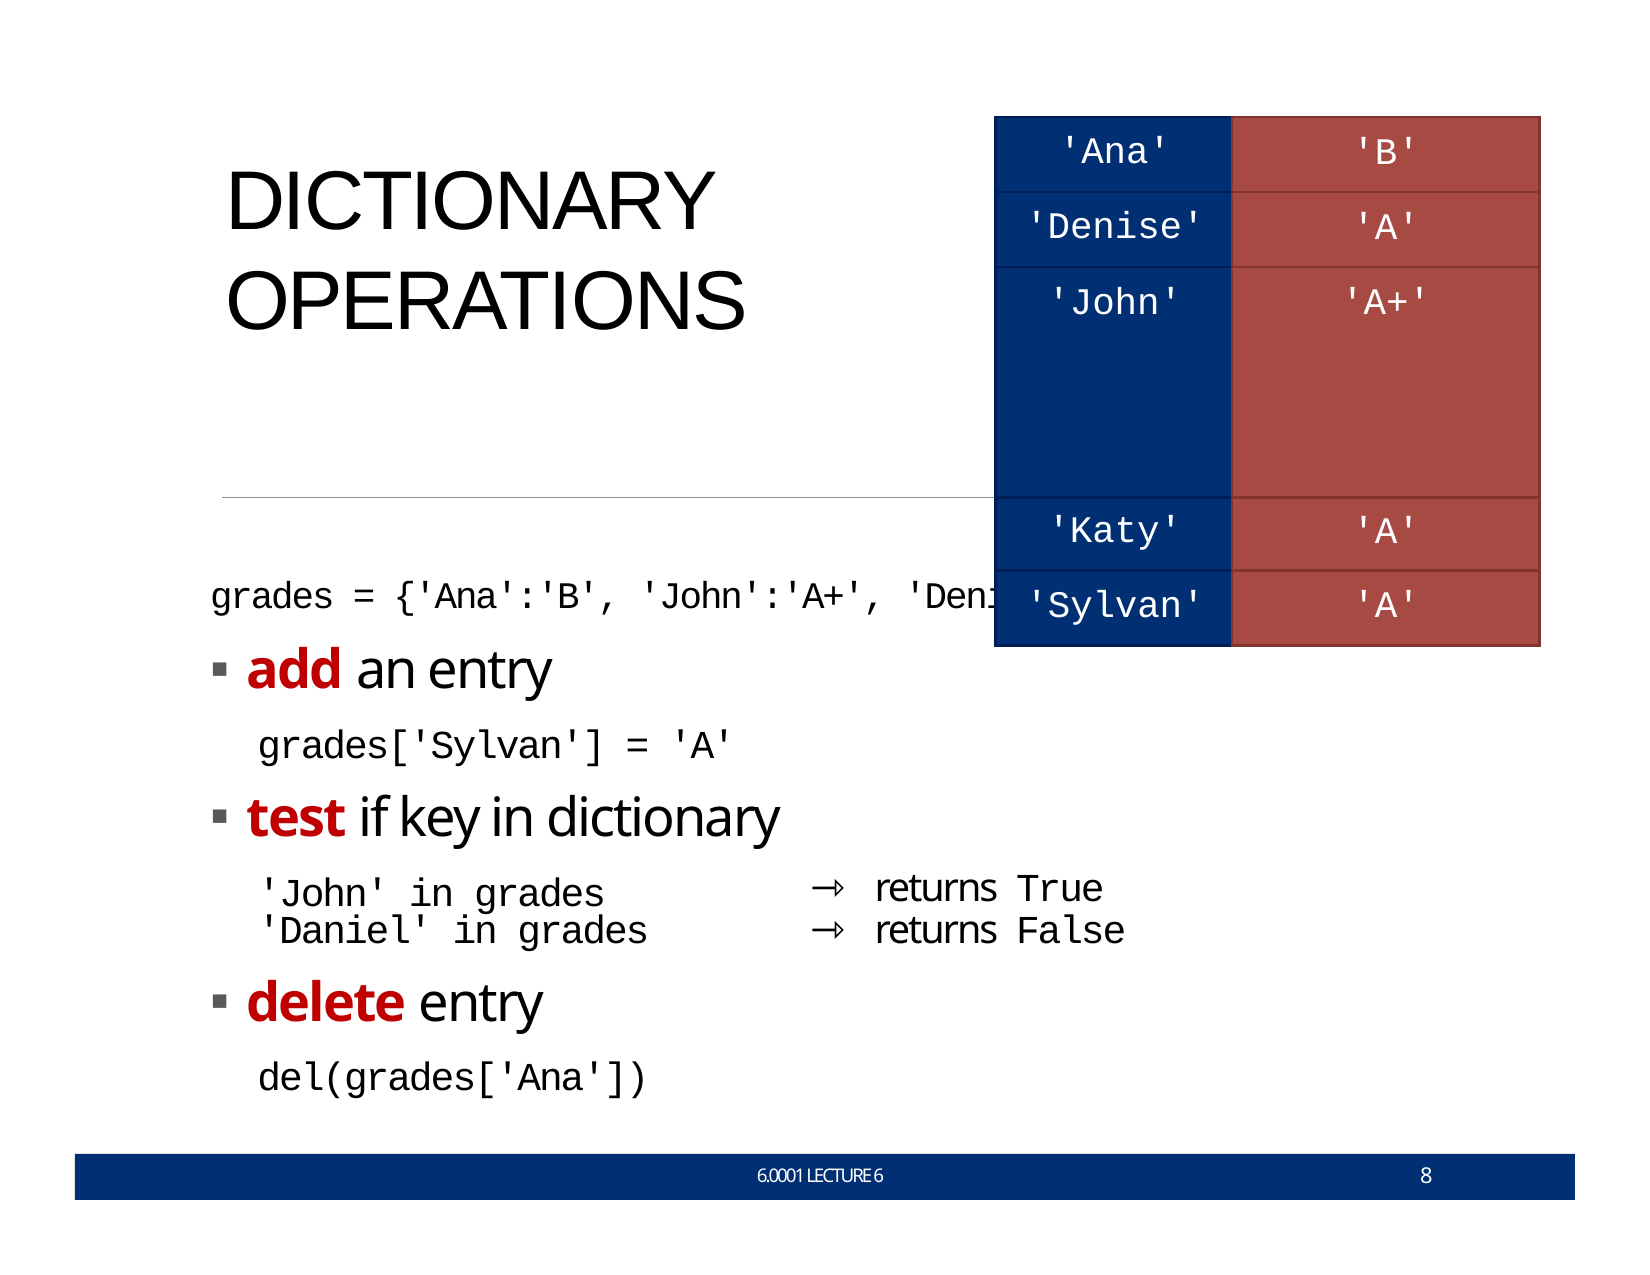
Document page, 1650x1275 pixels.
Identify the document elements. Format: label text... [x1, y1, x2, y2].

table_header 'Ana' [997, 118, 1231, 191]
table_cell 'Katy' [997, 499, 1231, 569]
table_cell 'A' [1233, 572, 1538, 644]
text_box add an entry [207, 632, 650, 700]
table_cell 'John' [997, 268, 1231, 496]
text_box 'John' in grades 'Daniel' in grades delete entry del(grades['Ana']) [207, 864, 688, 1099]
table_header DICTIONARY OPERATIONS [222, 117, 994, 497]
table_cell 'A' [1233, 193, 1538, 266]
table_header 'B' [1233, 118, 1538, 191]
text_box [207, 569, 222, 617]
table_cell 'Sylvan' [997, 572, 1231, 644]
table_cell [222, 498, 994, 645]
footer 6.0001 LECTURE 6 [754, 1162, 897, 1275]
table_cell 'A' [1233, 499, 1538, 569]
text_box 8 [1413, 1160, 1447, 1192]
text_box ⇾ returns True ⇾ returns False [807, 864, 1135, 952]
table_cell 'Denise' [997, 193, 1231, 266]
text_box grades['Sylvan'] = 'A' test if key in dictionary [207, 705, 783, 848]
table_cell 'A+' [1233, 268, 1538, 496]
